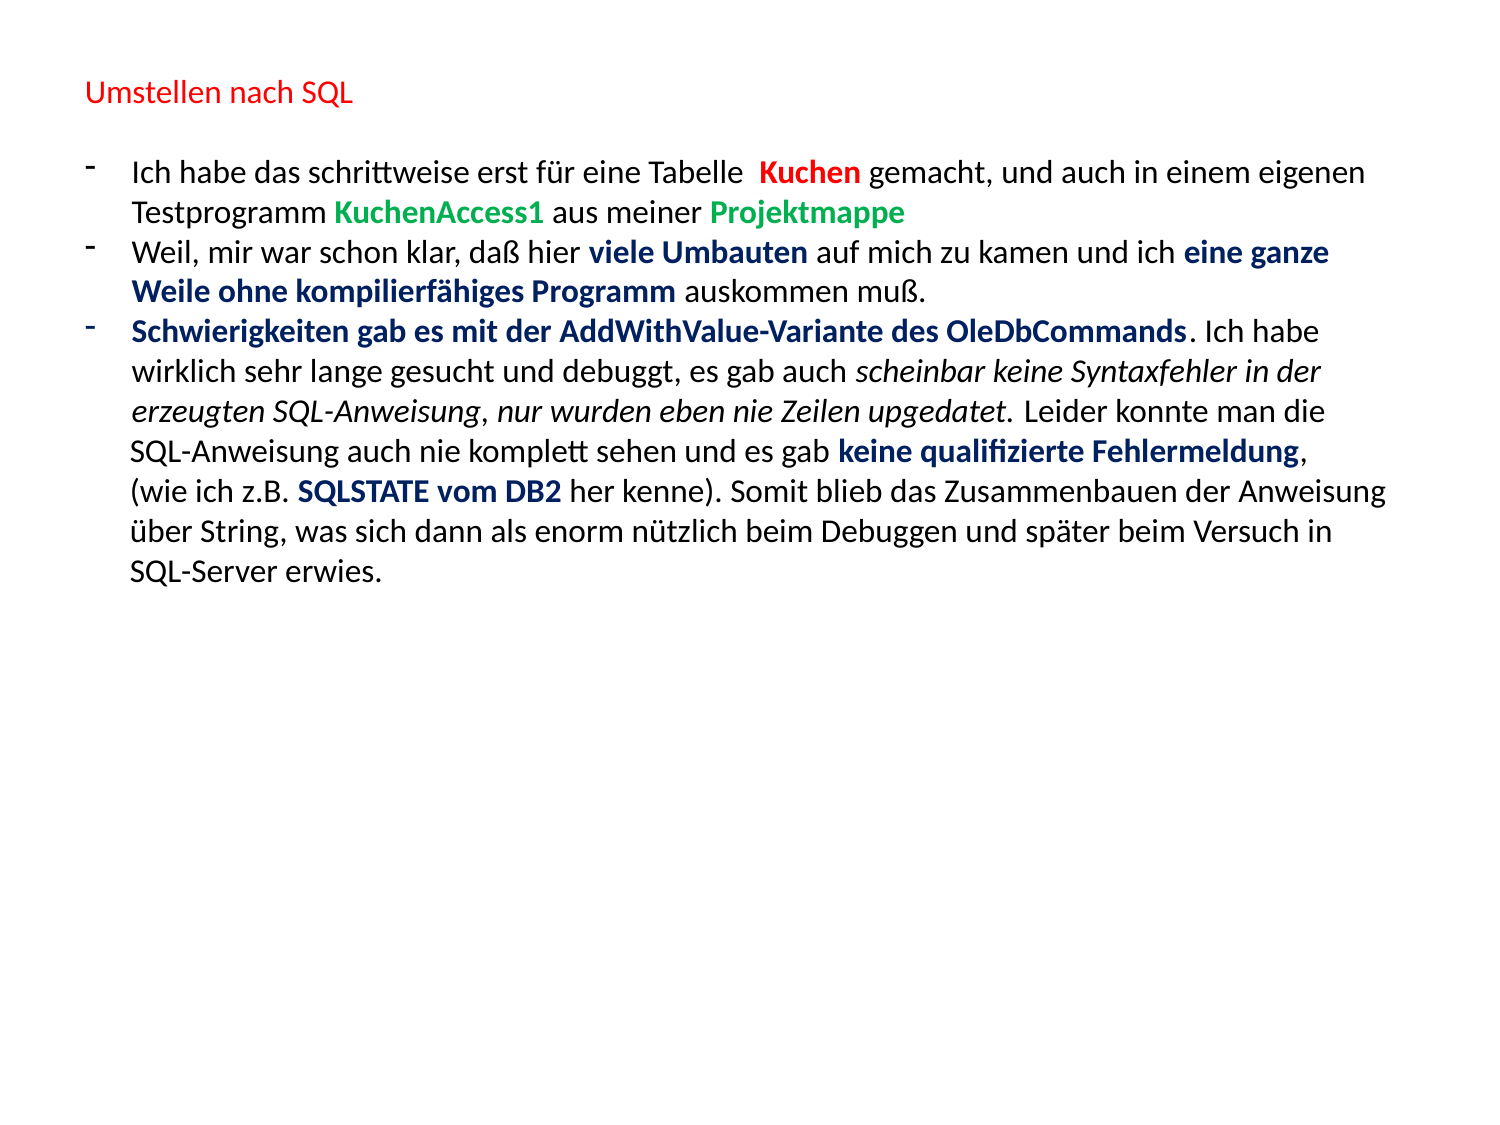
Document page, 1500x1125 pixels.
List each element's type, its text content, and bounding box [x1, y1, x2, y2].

text_box Umstellen nach SQL Ich habe das schrittweise erst für eine Tabelle Kuchen gemacht, und auch in einem eigenen Testprogramm KuchenAccess1 aus meiner Projektmappe Weil, mir war schon klar, daß hier viele Umbauten auf mich zu kamen und ich eine ganze Weile ohne kompilierfähiges Programm auskommen muß. Schwierigkeiten gab es mit der AddWithValue-Variante des OleDbCommands. Ich habe wirklich sehr lange gesucht und debuggt, es gab auch scheinbar keine Syntaxfehler in der erzeugten SQL-Anweisung, nur wurden eben nie Zeilen upgedatet. Leider konnte man die SQL-Anweisung auch nie komplett sehen und es gab keine qualifizierte Fehlermeldung, (wie ich z.B. SQLSTATE vom DB2 her kenne). Somit blieb das Zusammenbauen der Anweisung über String, was sich dann als enorm nützlich beim Debuggen und später beim Versuch in SQL-Server erwies. [70, 62, 1423, 597]
